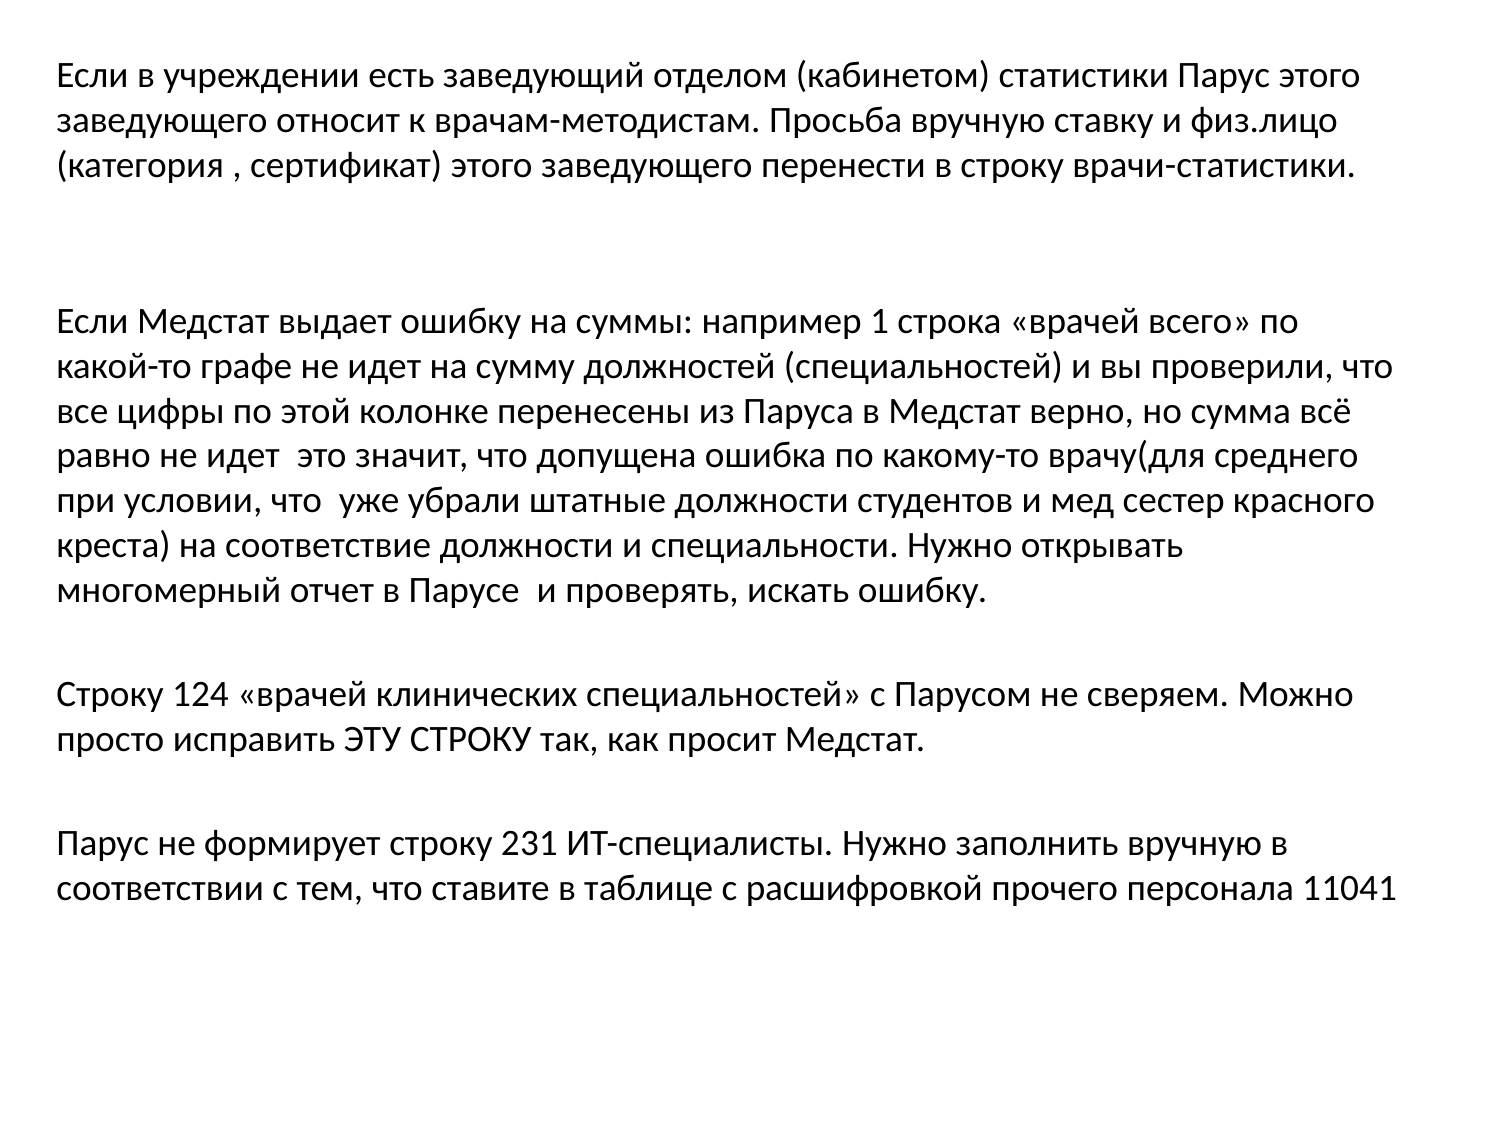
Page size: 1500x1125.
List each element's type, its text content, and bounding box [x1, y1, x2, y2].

list Если в учреждении есть заведующий отделом (кабинетом) статистики Парус этого заведующего относит к врачам-методистам. Просьба вручную ставку и физ.лицо (категория , сертификат) этого заведующего перенести в строку врачи-статистики. Если Медстат выдает ошибку на суммы: например 1 строка «врачей всего» по какой-то графе не идет на сумму должностей (специальностей) и вы проверили, что все цифры по этой колонке перенесены из Паруса в Медстат верно, но сумма всё равно не идет это значит, что допущена ошибка по какому-то врачу(для среднего при условии, что уже убрали штатные должности студентов и мед сестер красного креста) на соответствие должности и специальности. Нужно открывать многомерный отчет в Парусе и проверять, искать ошибку. Строку 124 «врачей клинических специальностей» с Парусом не сверяем. Можно просто исправить ЭТУ СТРОКУ так, как просит Медстат. Парус не формирует строку 231 ИТ-специалисты. Нужно заполнить вручную в соответствии с тем, что ставите в таблице с расшифровкой прочего персонала 11041 [41, 42, 1425, 1005]
